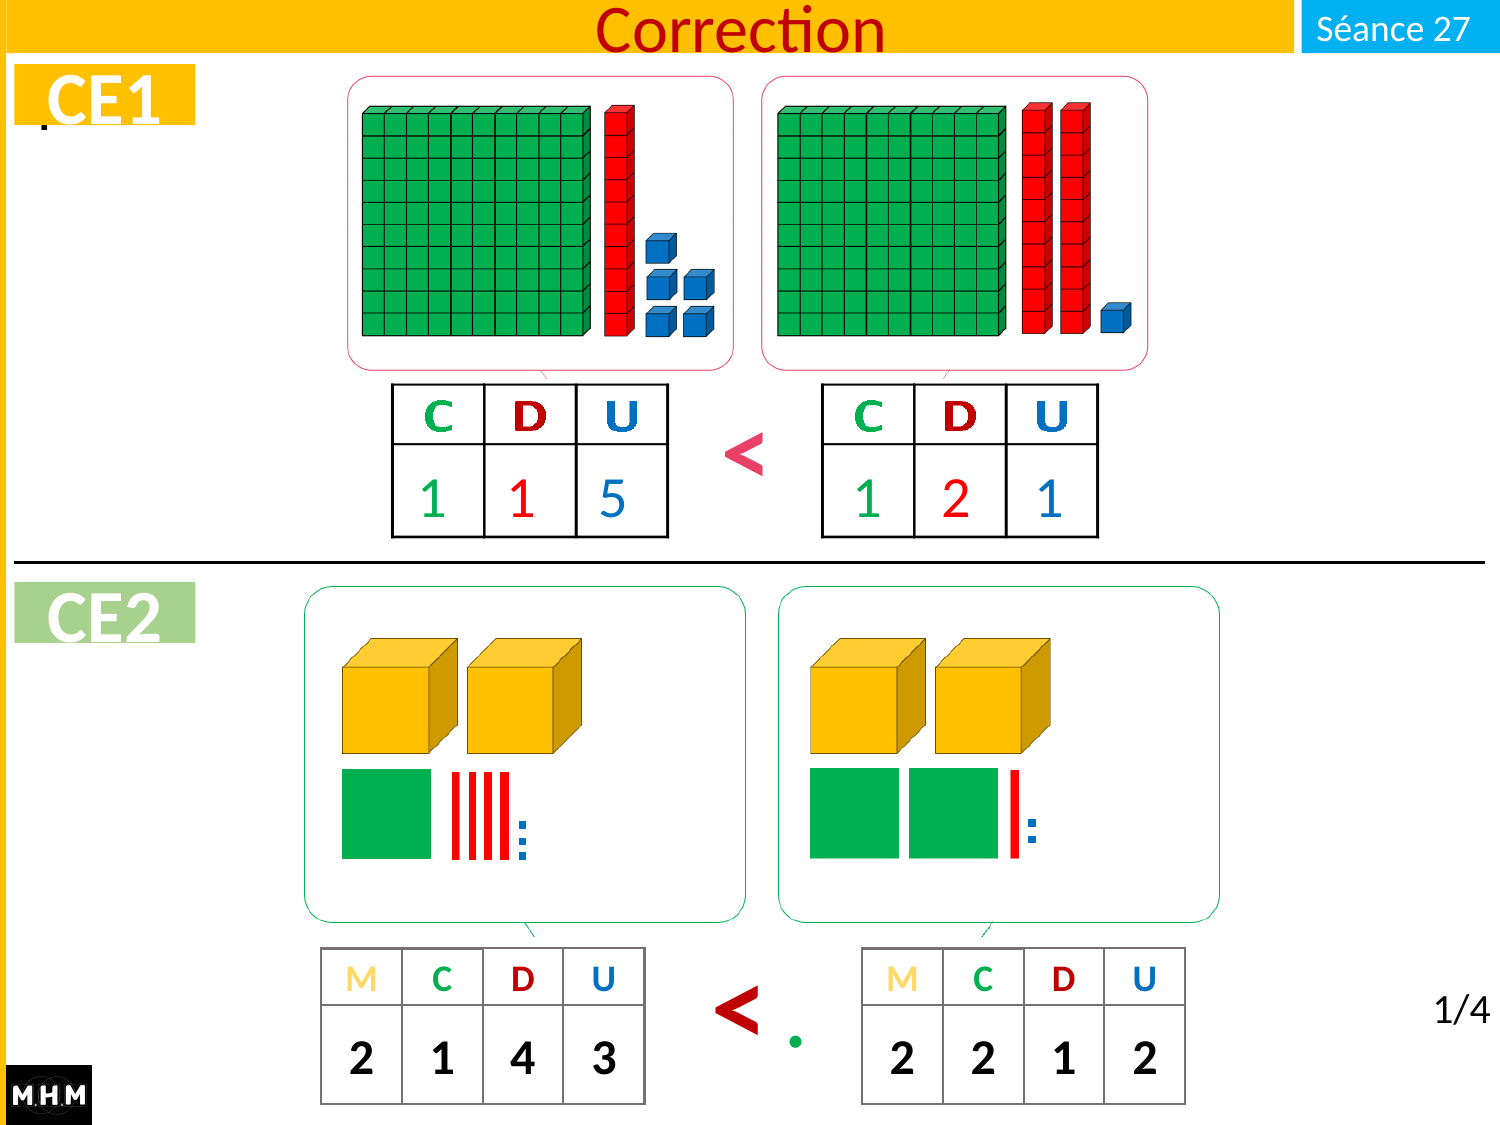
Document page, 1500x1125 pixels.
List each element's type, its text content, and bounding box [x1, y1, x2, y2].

text_box < [707, 379, 793, 514]
list 1/4 [1398, 979, 1500, 1040]
text_box … … … [782, 940, 1211, 1075]
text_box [861, 948, 1186, 1104]
text_box CE2 [13, 581, 196, 644]
title Correction [102, 0, 1397, 75]
text_box < [696, 937, 782, 1076]
picture [289, 565, 1231, 937]
picture [340, 66, 1159, 544]
text_box … … … [308, 940, 696, 1075]
picture [6, 1065, 92, 1125]
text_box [320, 948, 645, 1104]
text_box CE1 [13, 63, 196, 126]
